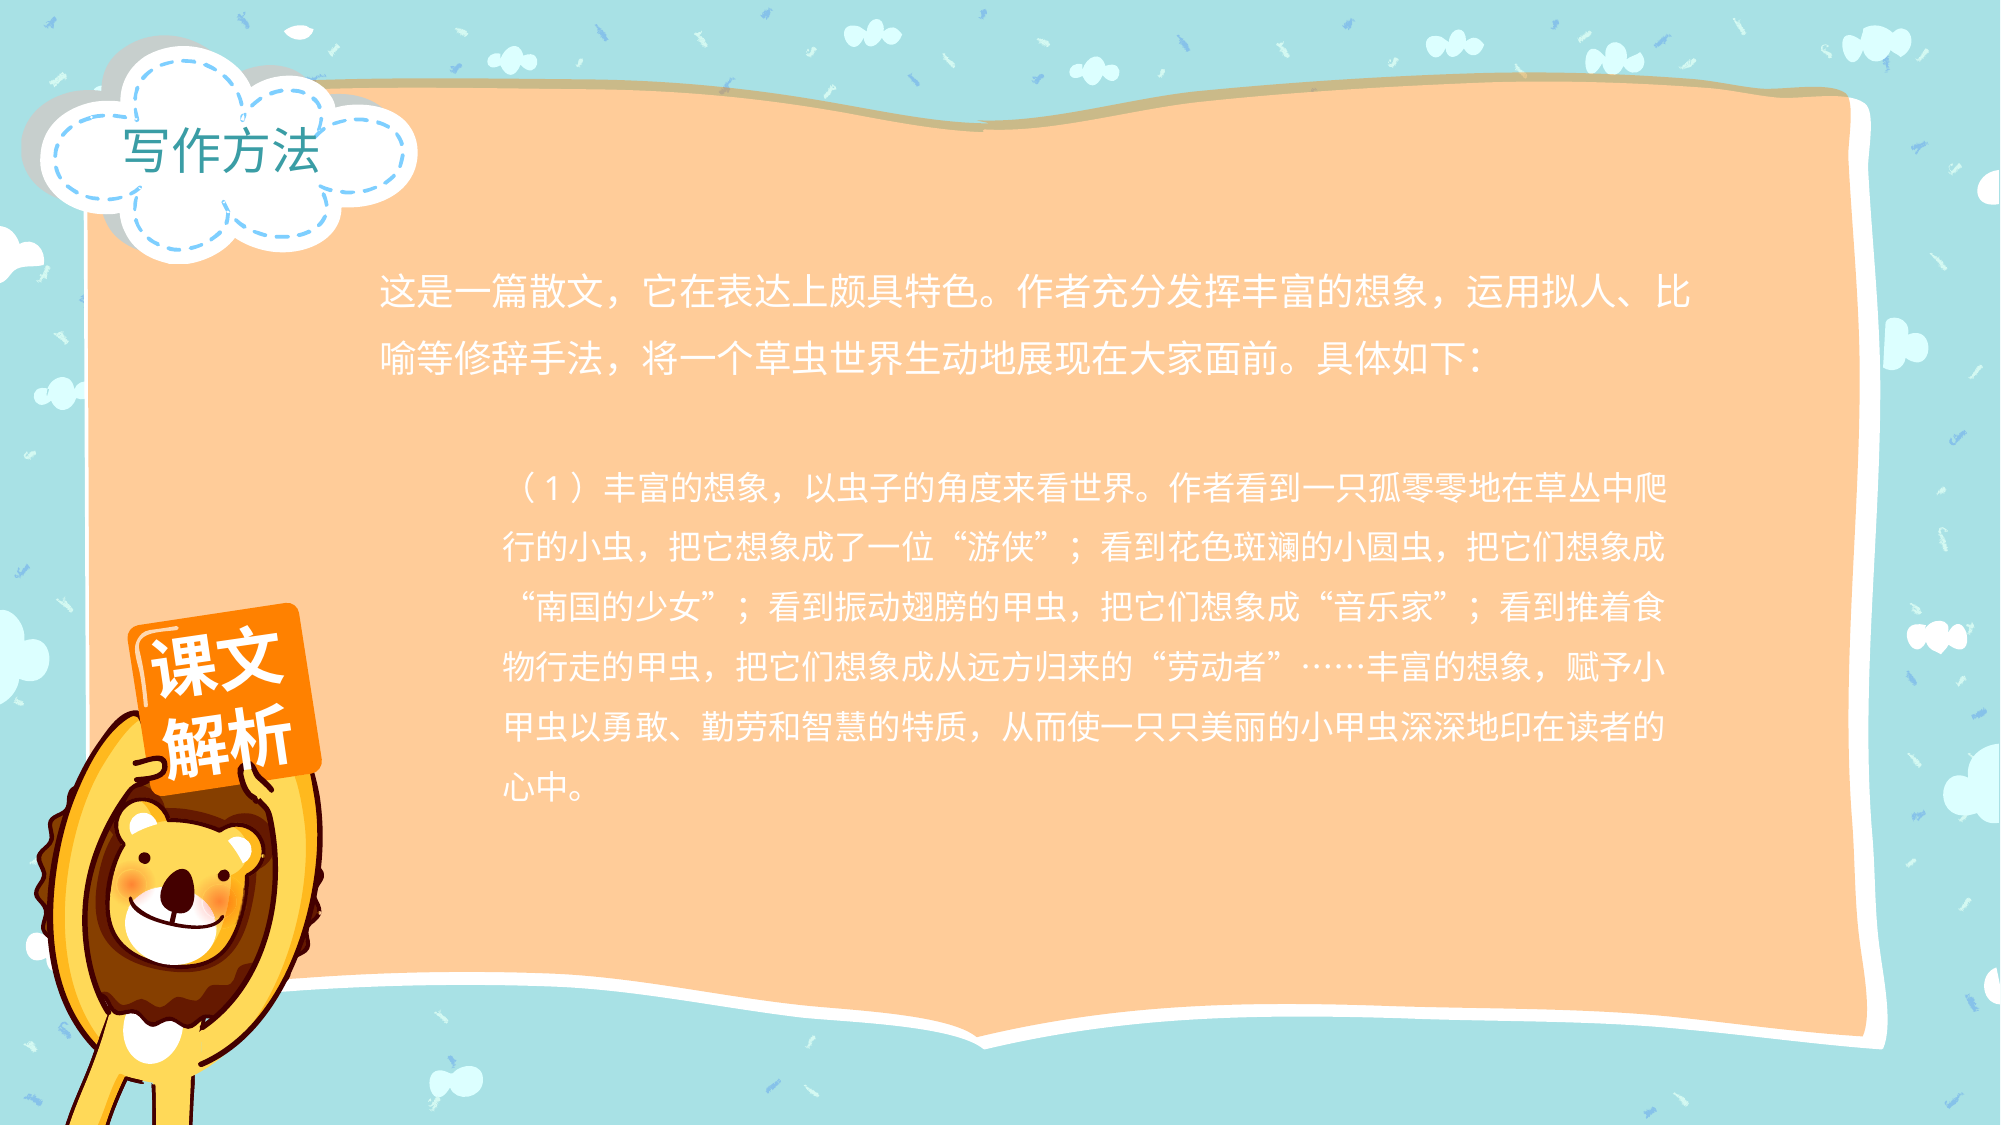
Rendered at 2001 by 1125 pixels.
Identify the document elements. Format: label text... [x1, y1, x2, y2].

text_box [21, 35, 463, 264]
text_box 这是一篇散文，它在表达上颇具特色。作者充分发挥丰富的想象，运用拟人、比喻等修辞手法，将一个草虫世界生动地展现在大家面前。具体如下： [364, 237, 1714, 388]
text_box （1）丰富的想象，以虫子的角度来看世界。作者看到一只孤零零地在草丛中爬行的小虫，把它想象成了一位“游侠”；看到花色斑斓的小圆虫，把它们想象成“南国的少女”；看到振动翅膀的甲虫，把它们想象成“音乐家”；看到推着食物行走的甲虫，把它们想象成从远方归来的“劳动者”……丰富的想象，赋予小甲虫以勇敢、勤劳和智慧的特质，从而使一只只美丽的小甲虫深深地印在读者的心中。 [487, 439, 1701, 814]
